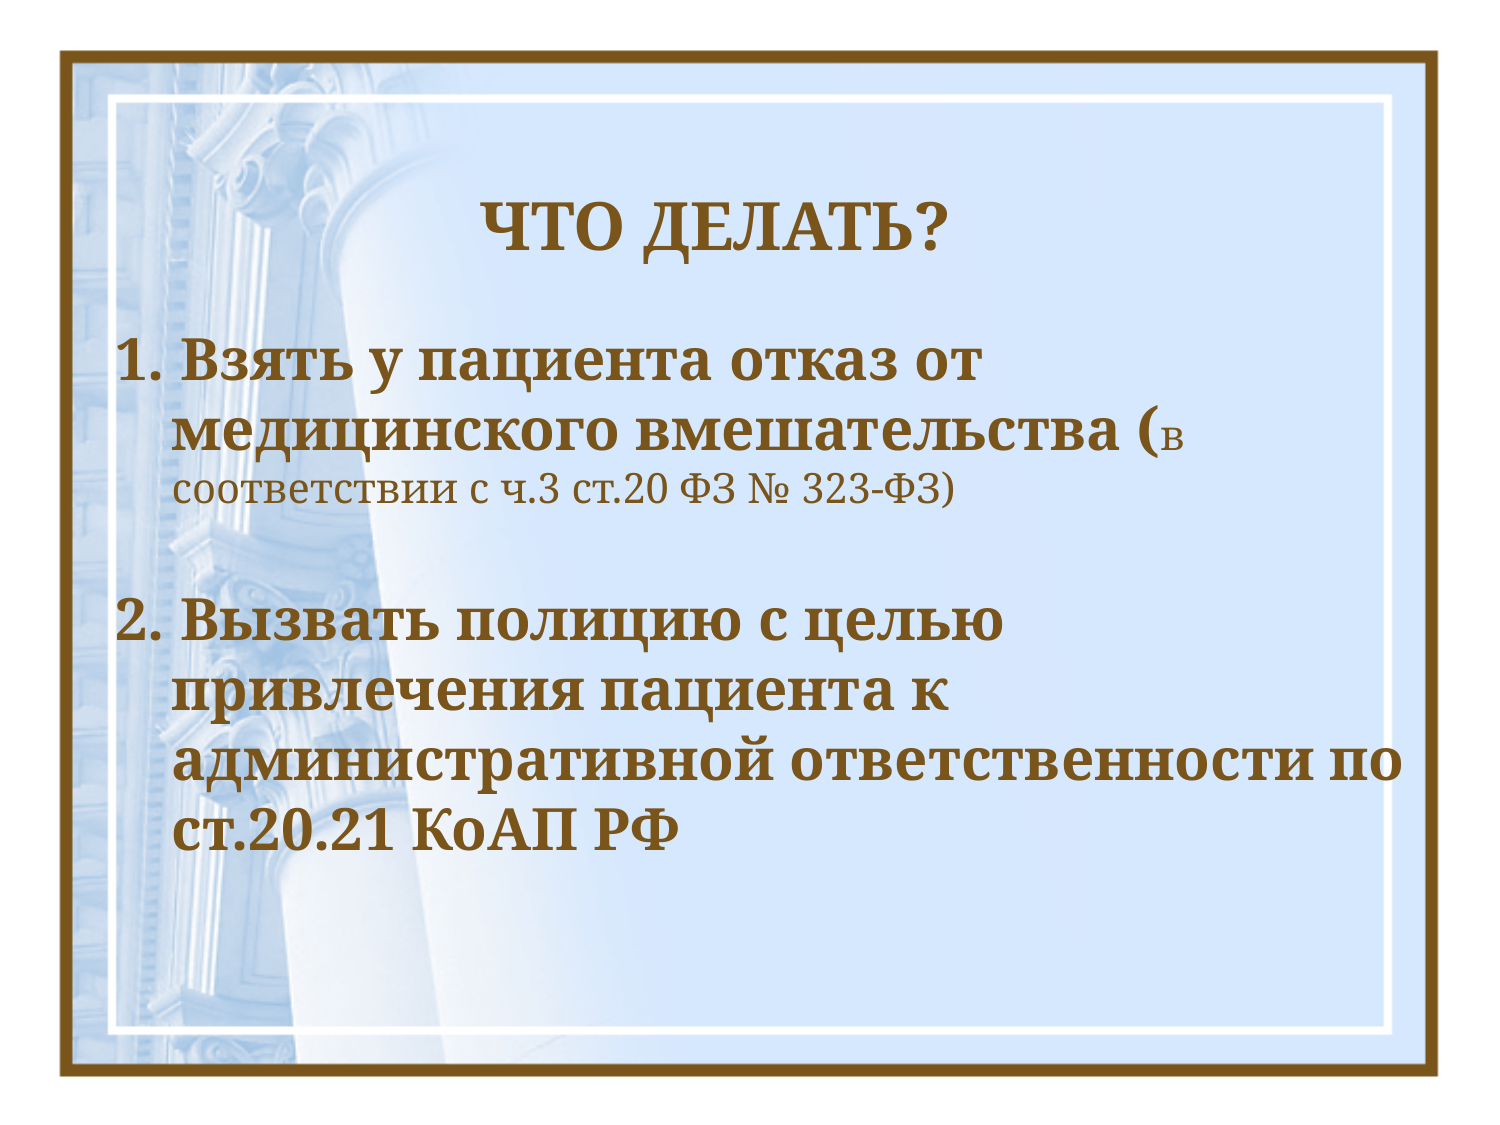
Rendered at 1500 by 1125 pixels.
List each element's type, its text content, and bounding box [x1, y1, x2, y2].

title ЧТО ДЕЛАТЬ? [265, 148, 1166, 300]
list 1. Взять у пациента отказ от медицинского вмешательства (в соответствии с ч.3 ст.20 ФЗ № 323-ФЗ) 2. Вызвать полицию с целью привлечения пациента к административной ответственности по ст.20.21 КоАП РФ [100, 314, 1448, 986]
picture [0, 0, 1500, 1125]
